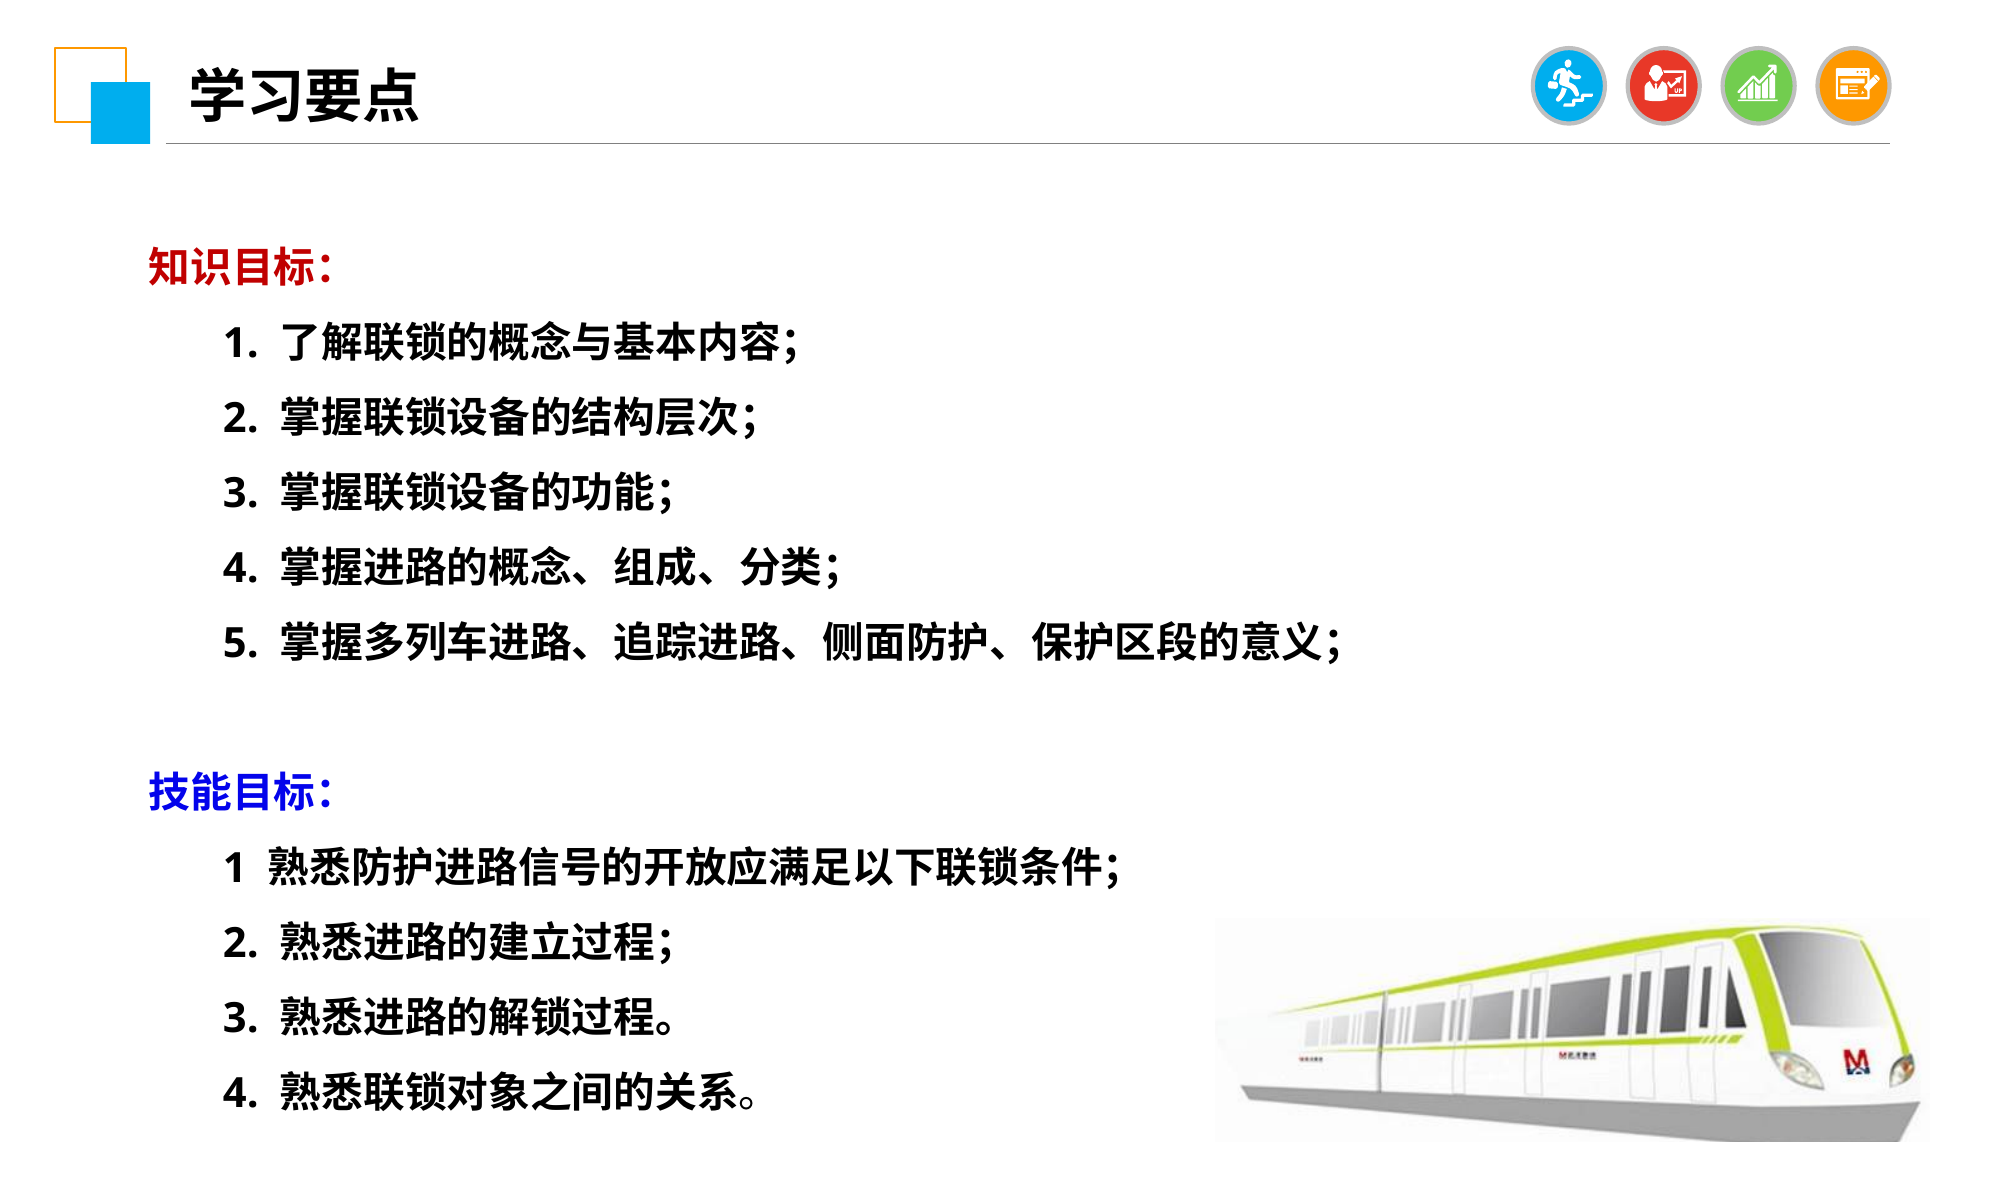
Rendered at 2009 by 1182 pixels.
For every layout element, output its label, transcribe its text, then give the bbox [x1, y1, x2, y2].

picture [1214, 918, 1931, 1142]
text_box 学习要点 [173, 51, 437, 137]
text_box 知识目标： 1. 了解联锁的概念与基本内容； 2. 掌握联锁设备的结构层次； 3. 掌握联锁设备的功能； 4. 掌握进路的概念、组成、分类； 5. 掌握多列车进路、追踪进路、侧面防护、保护区段的意义； 技能目标： 1 熟悉防护进路信号的开放应满足以下联锁条件； 2. 熟悉进路的建立过程； 3. 熟悉进路的解锁过程。 4. 熟悉联锁对象之间的关系。 [89, 208, 1918, 1124]
